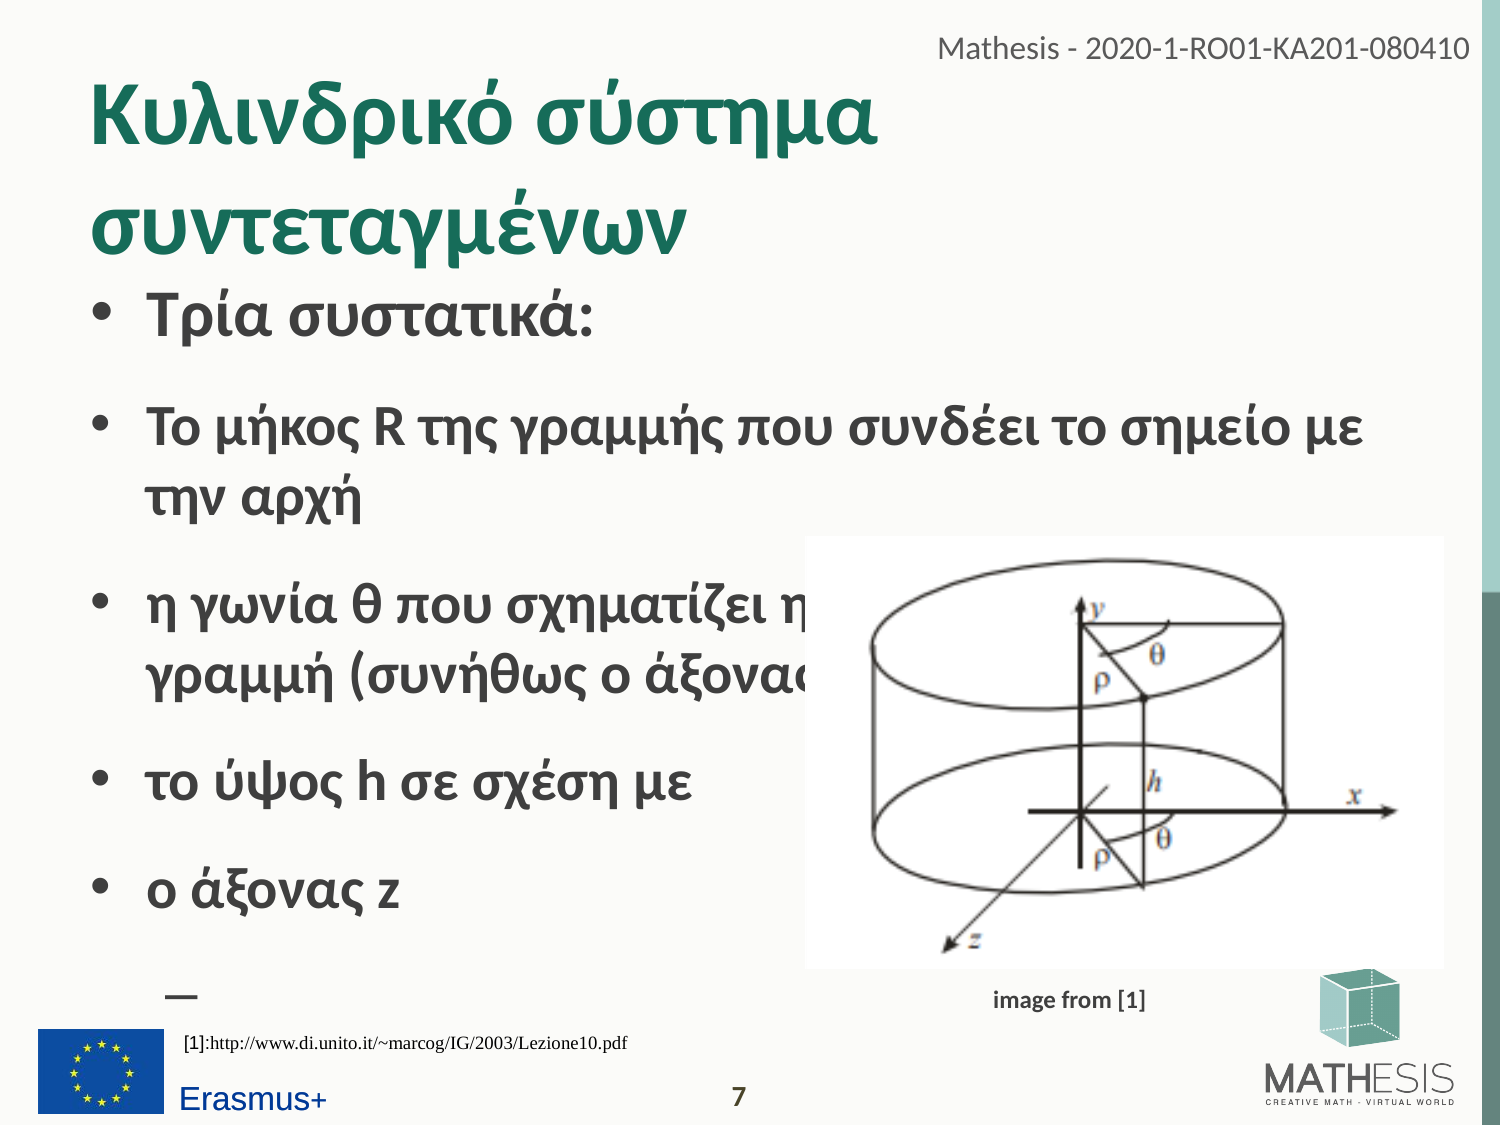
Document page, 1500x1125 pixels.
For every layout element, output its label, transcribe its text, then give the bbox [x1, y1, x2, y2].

picture [38, 1029, 164, 1114]
text_box image from [1] [978, 977, 1272, 1029]
text_box [1]:http://www.di.unito.it/~marcog/IG/2003/Lezione10.pdf [168, 1019, 711, 1065]
list Τρία συστατικά: Το μήκος R της γραμμής που συνδέει το σημείο με την αρχή η γωνία θ που σχηματίζει η γραμμή με σταθερή γραμμή (συνήθως ο άξονας x) το ύψος h σε σχέση με ο άξονας z [75, 262, 1425, 1005]
picture [805, 536, 1444, 970]
title Κυλινδρικό σύστημα συντεταγμένων [75, 45, 1425, 233]
